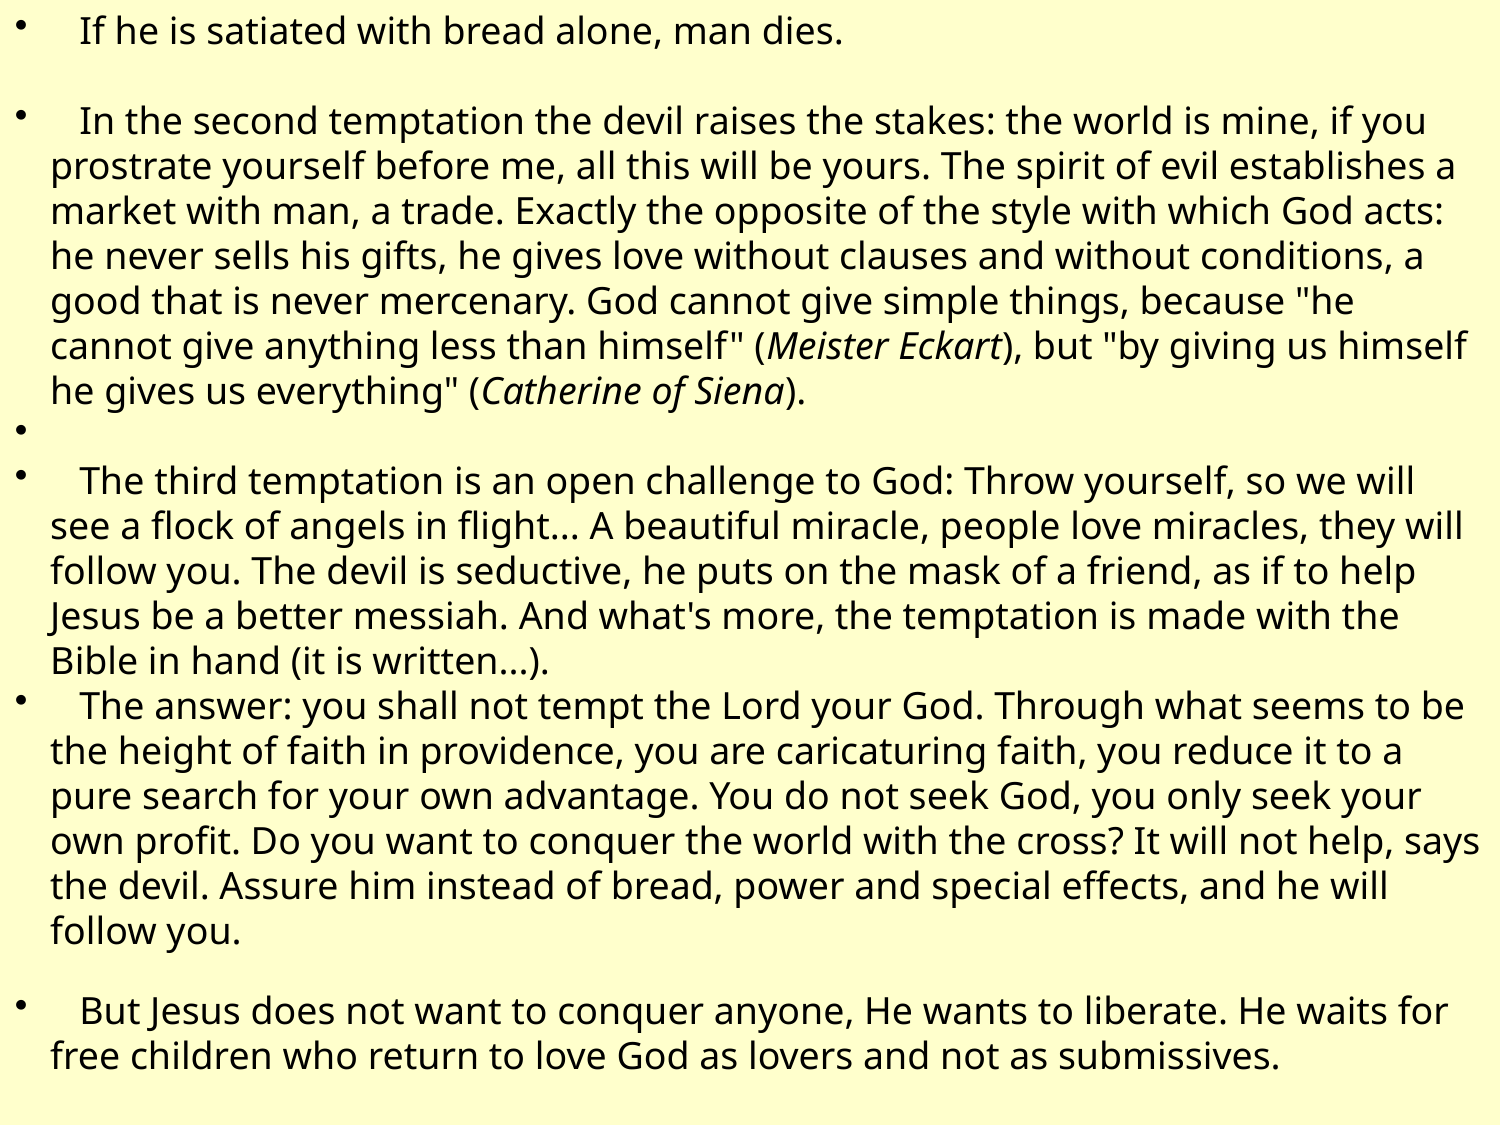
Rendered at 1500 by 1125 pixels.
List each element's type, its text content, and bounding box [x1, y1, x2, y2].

text_box If he is satiated with bread alone, man dies. In the second temptation the devil raises the stakes: the world is mine, if you prostrate yourself before me, all this will be yours. The spirit of evil establishes a market with man, a trade. Exactly the opposite of the style with which God acts: he never sells his gifts, he gives love without clauses and without conditions, a good that is never mercenary. God cannot give simple things, because "he cannot give anything less than himself" (Meister Eckart), but "by giving us himself he gives us everything" (Catherine of Siena). The third temptation is an open challenge to God: Throw yourself, so we will see a flock of angels in flight... A beautiful miracle, people love miracles, they will follow you. The devil is seductive, he puts on the mask of a friend, as if to help Jesus be a better messiah. And what's more, the temptation is made with the Bible in hand (it is written...). The answer: you shall not tempt the Lord your God. Through what seems to be the height of faith in providence, you are caricaturing faith, you reduce it to a pure search for your own advantage. You do not seek God, you only seek your own profit. Do you want to conquer the world with the cross? It will not help, says the devil. Assure him instead of bread, power and special effects, and he will follow you. But Jesus does not want to conquer anyone, He wants to liberate. He waits for free children who return to love God as lovers and not as submissives. [0, 0, 1500, 1085]
